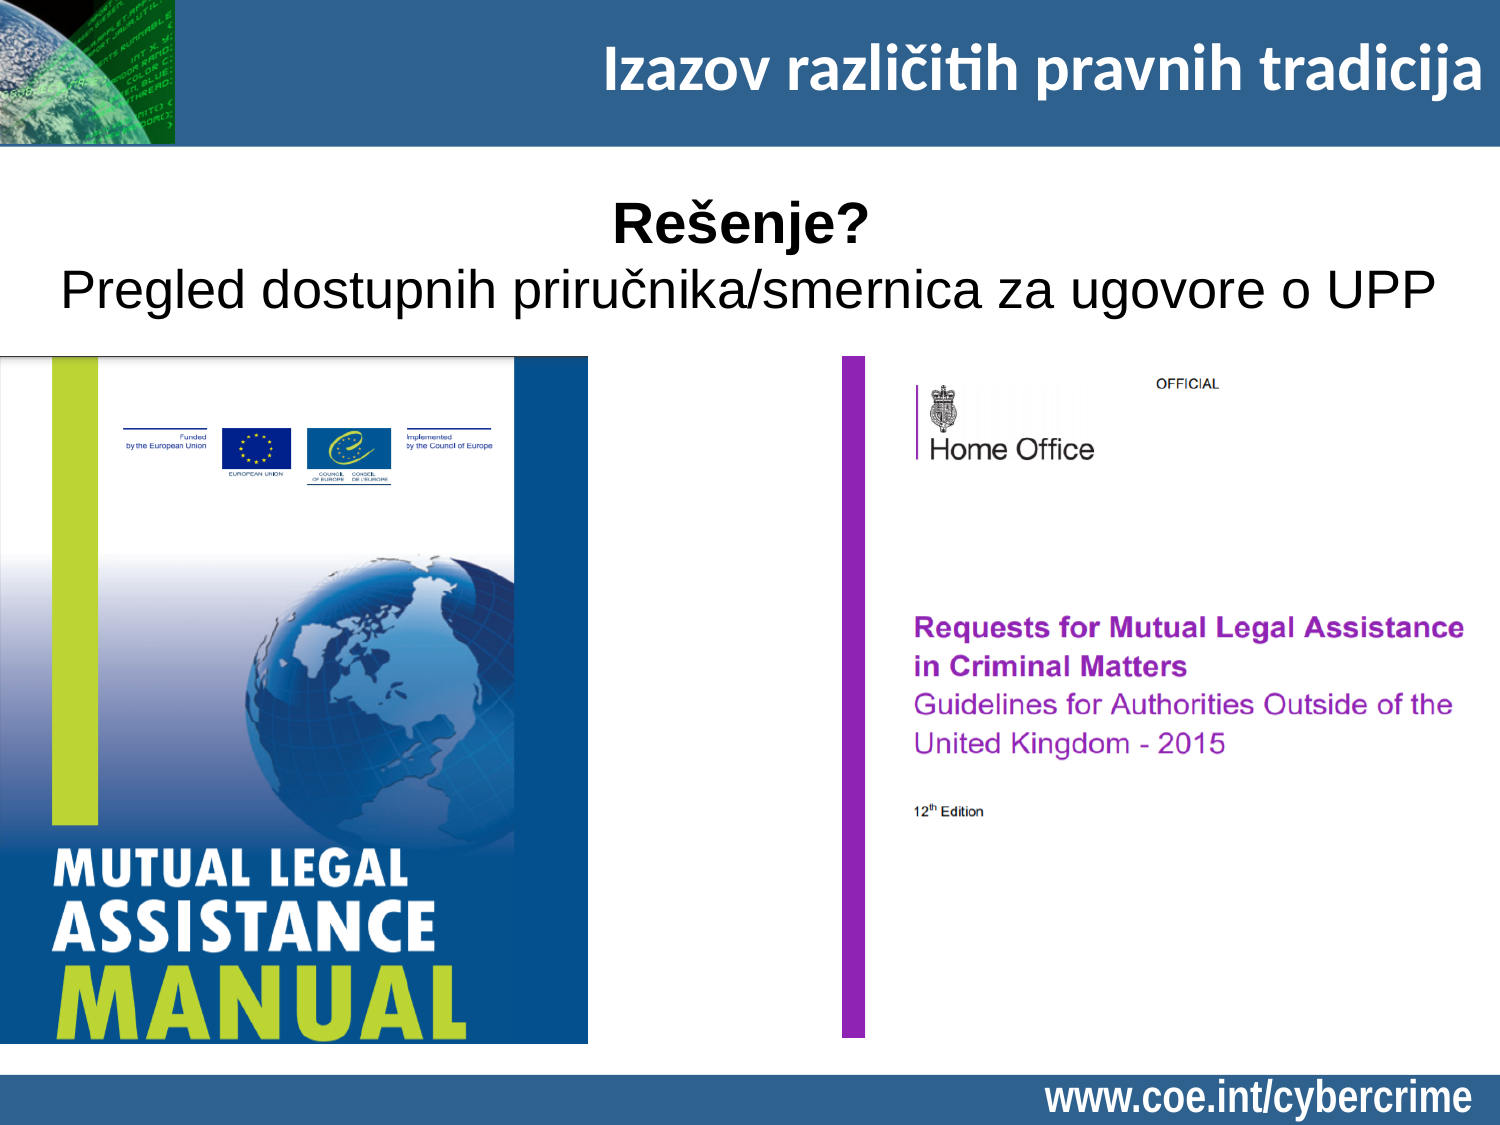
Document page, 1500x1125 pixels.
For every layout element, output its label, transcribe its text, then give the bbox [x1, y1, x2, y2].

text_box Izazov različitih pravnih tradicija [177, 0, 1500, 149]
picture [0, 0, 175, 144]
picture [0, 356, 588, 1044]
text_box Rešenje? Pregled dostupnih priručnika/smernica za ugovore o UPP [19, 177, 1481, 328]
text_box [0, 1073, 1030, 1125]
text_box www.coe.int/cybercrime [1030, 1061, 1500, 1125]
picture [842, 356, 1500, 1054]
